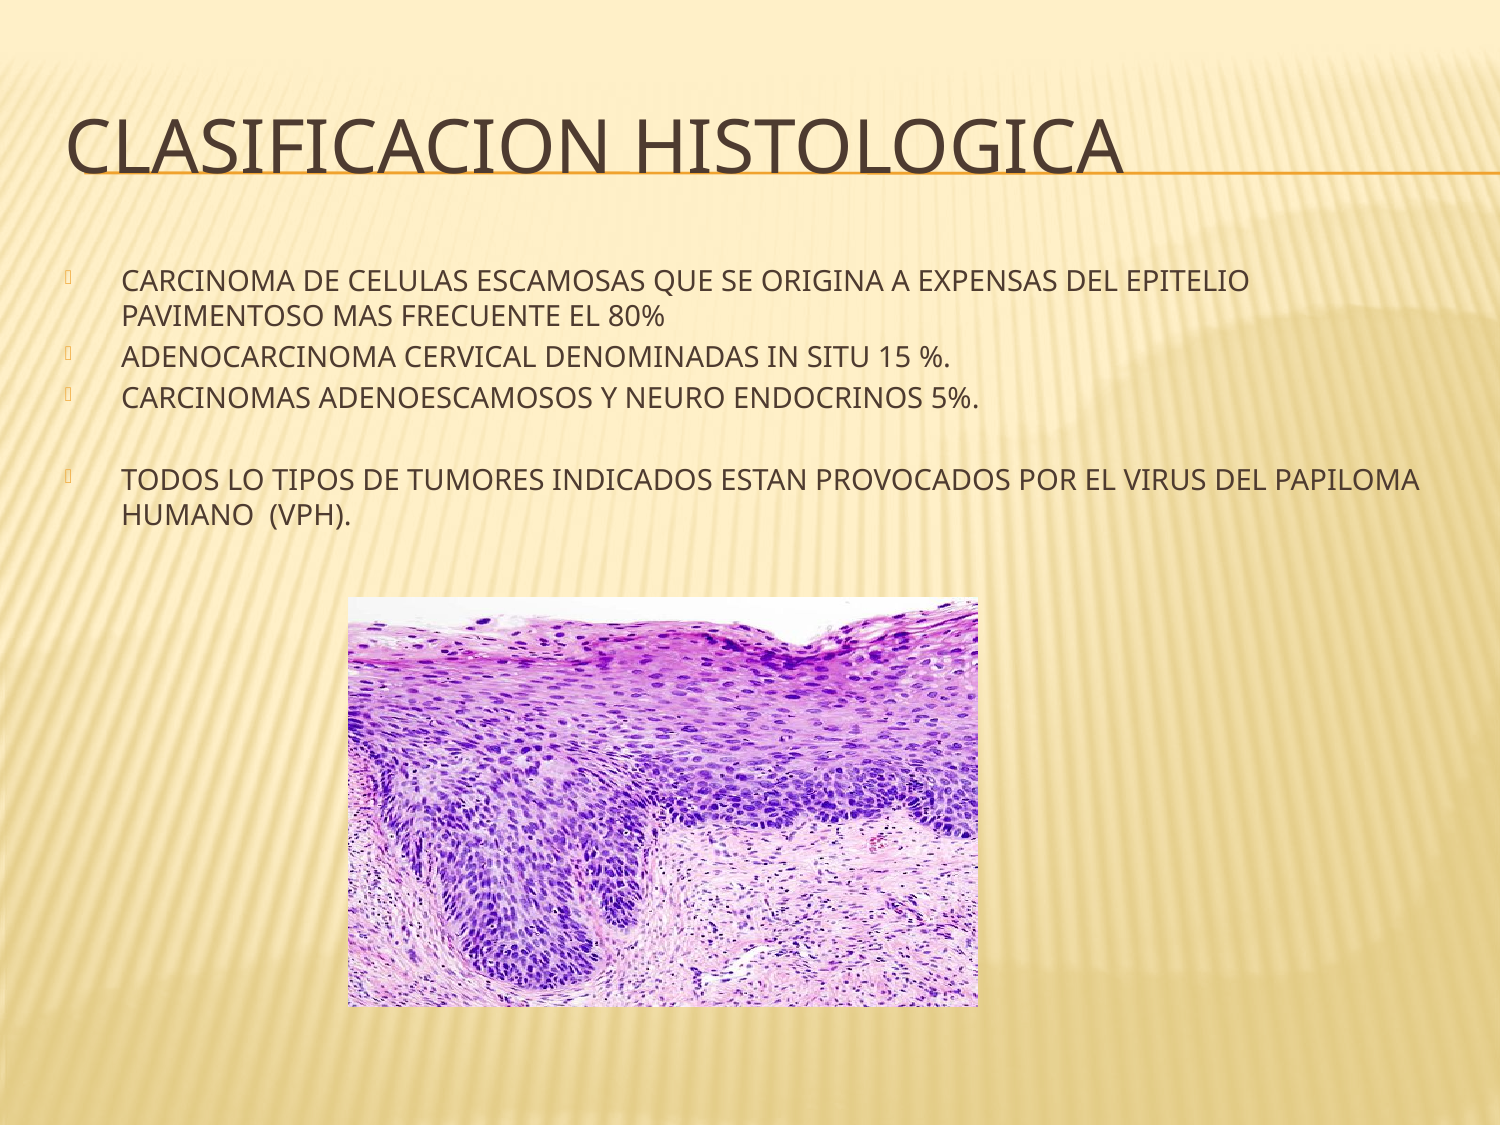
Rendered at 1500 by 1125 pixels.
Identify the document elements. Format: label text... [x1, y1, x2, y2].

picture [348, 597, 978, 1008]
title CLASIFICACION HISTOLOGICA [50, 75, 1475, 213]
list CARCINOMA DE CELULAS ESCAMOSAS QUE SE ORIGINA A EXPENSAS DEL EPITELIO PAVIMENTOSO MAS FRECUENTE EL 80% ADENOCARCINOMA CERVICAL DENOMINADAS IN SITU 15 %. CARCINOMAS ADENOESCAMOSOS Y NEURO ENDOCRINOS 5%. TODOS LO TIPOS DE TUMORES INDICADOS ESTAN PROVOCADOS POR EL VIRUS DEL PAPILOMA HUMANO (VPH). [50, 254, 1475, 998]
